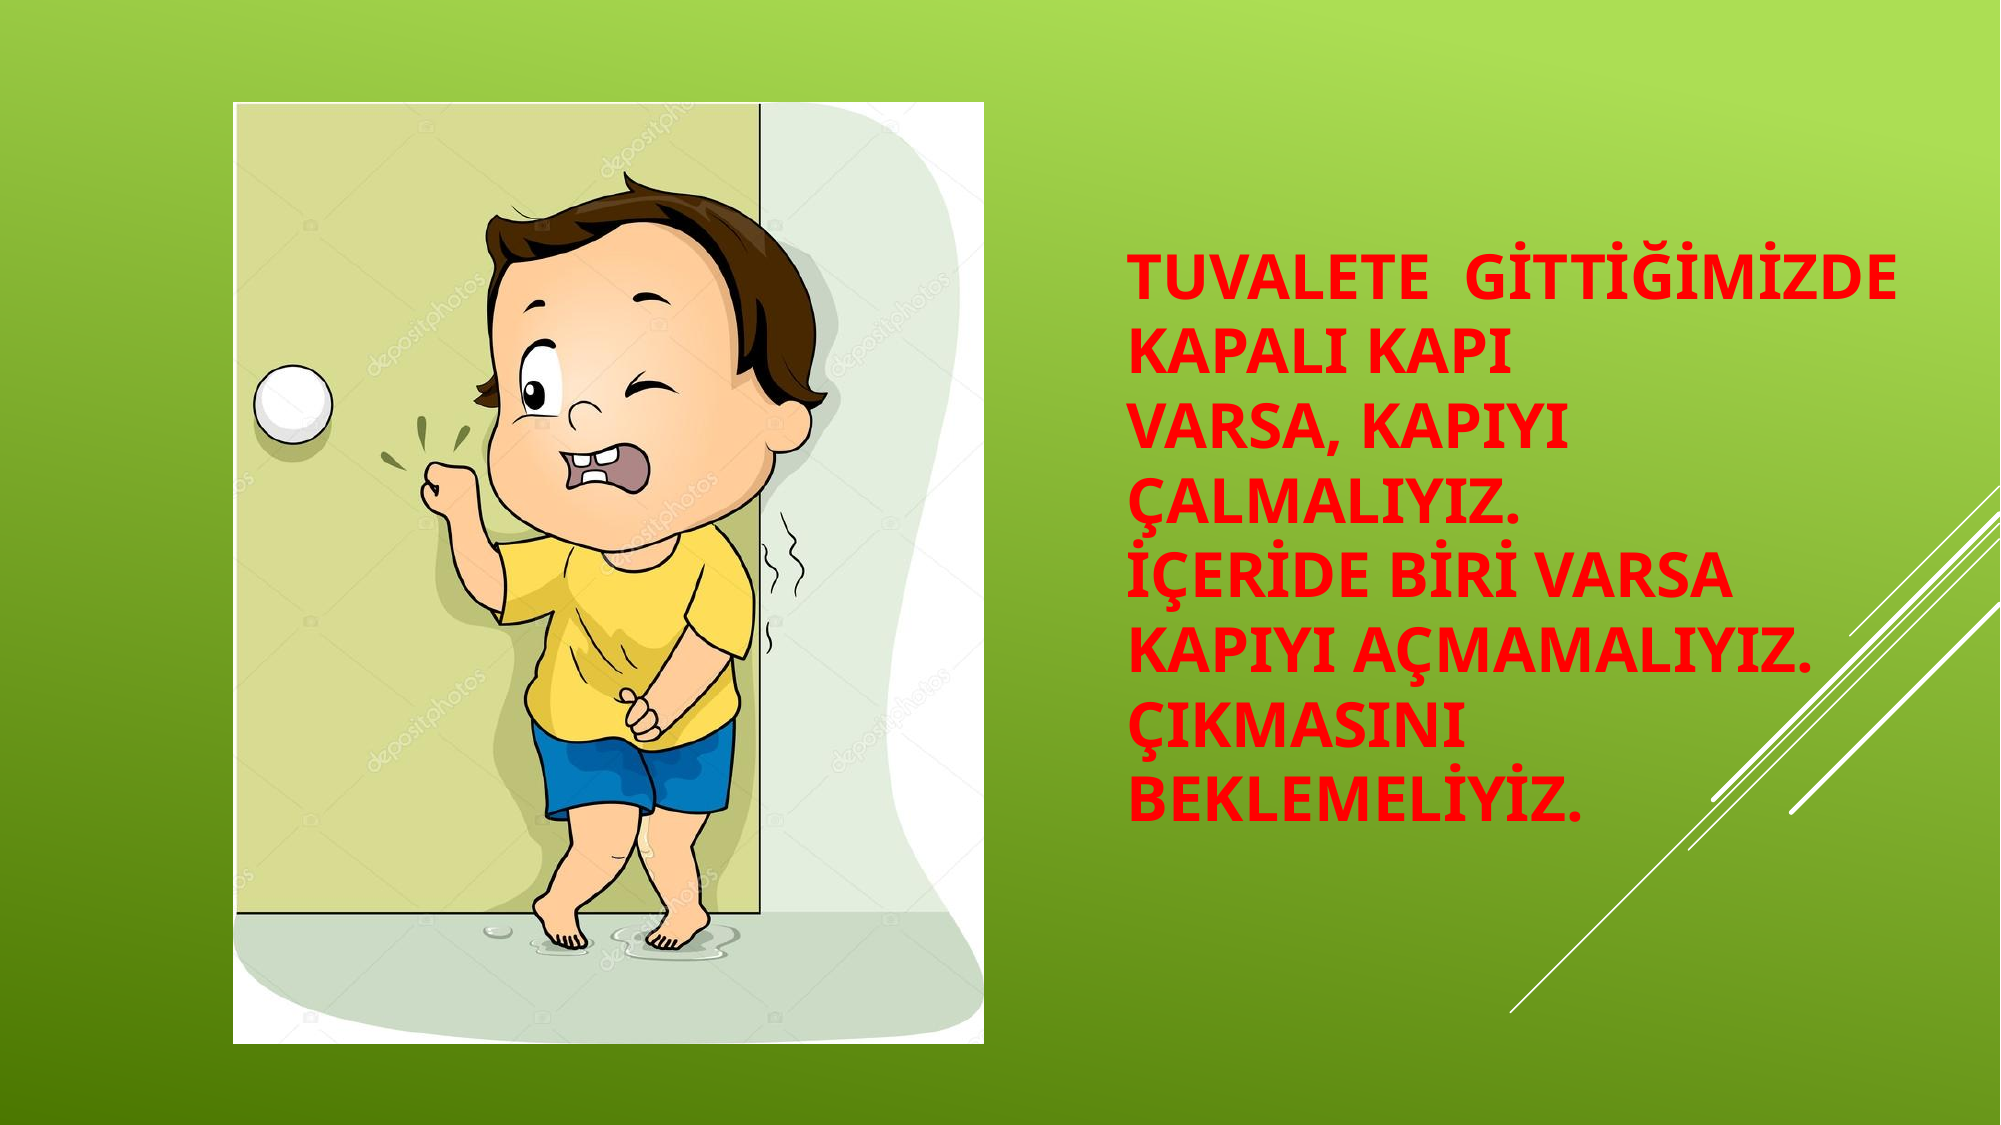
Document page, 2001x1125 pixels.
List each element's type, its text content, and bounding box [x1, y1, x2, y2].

picture [233, 102, 984, 1044]
title Tuvalete gittiğimizde kapalı kapı varsa, kapıyı çalmalıyız. İçeride biri varsa kapıyı açmamalıyız. Çıkmasını beklemeliyiz. [1111, 192, 1939, 954]
